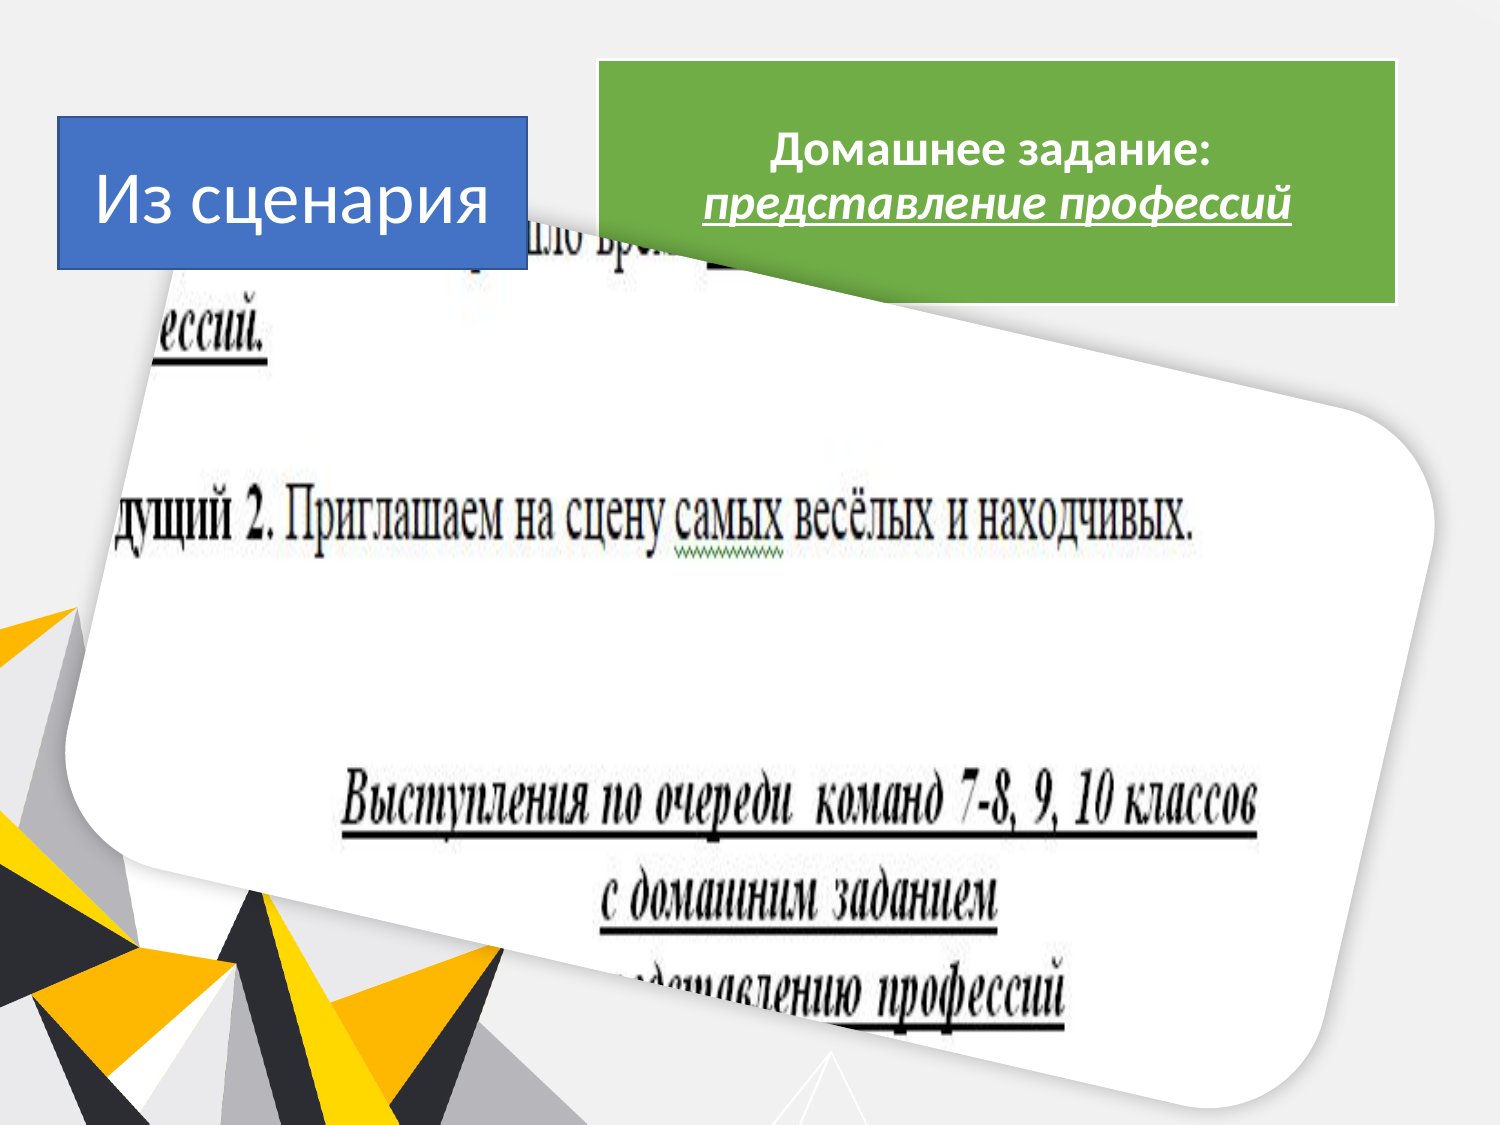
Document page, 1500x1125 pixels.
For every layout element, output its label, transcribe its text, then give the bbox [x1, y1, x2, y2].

picture [0, 0, 1500, 1125]
title Домашнее задание: представление профессий [596, 58, 1398, 306]
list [105, 281, 1395, 997]
text_box Из сценария [57, 116, 528, 270]
